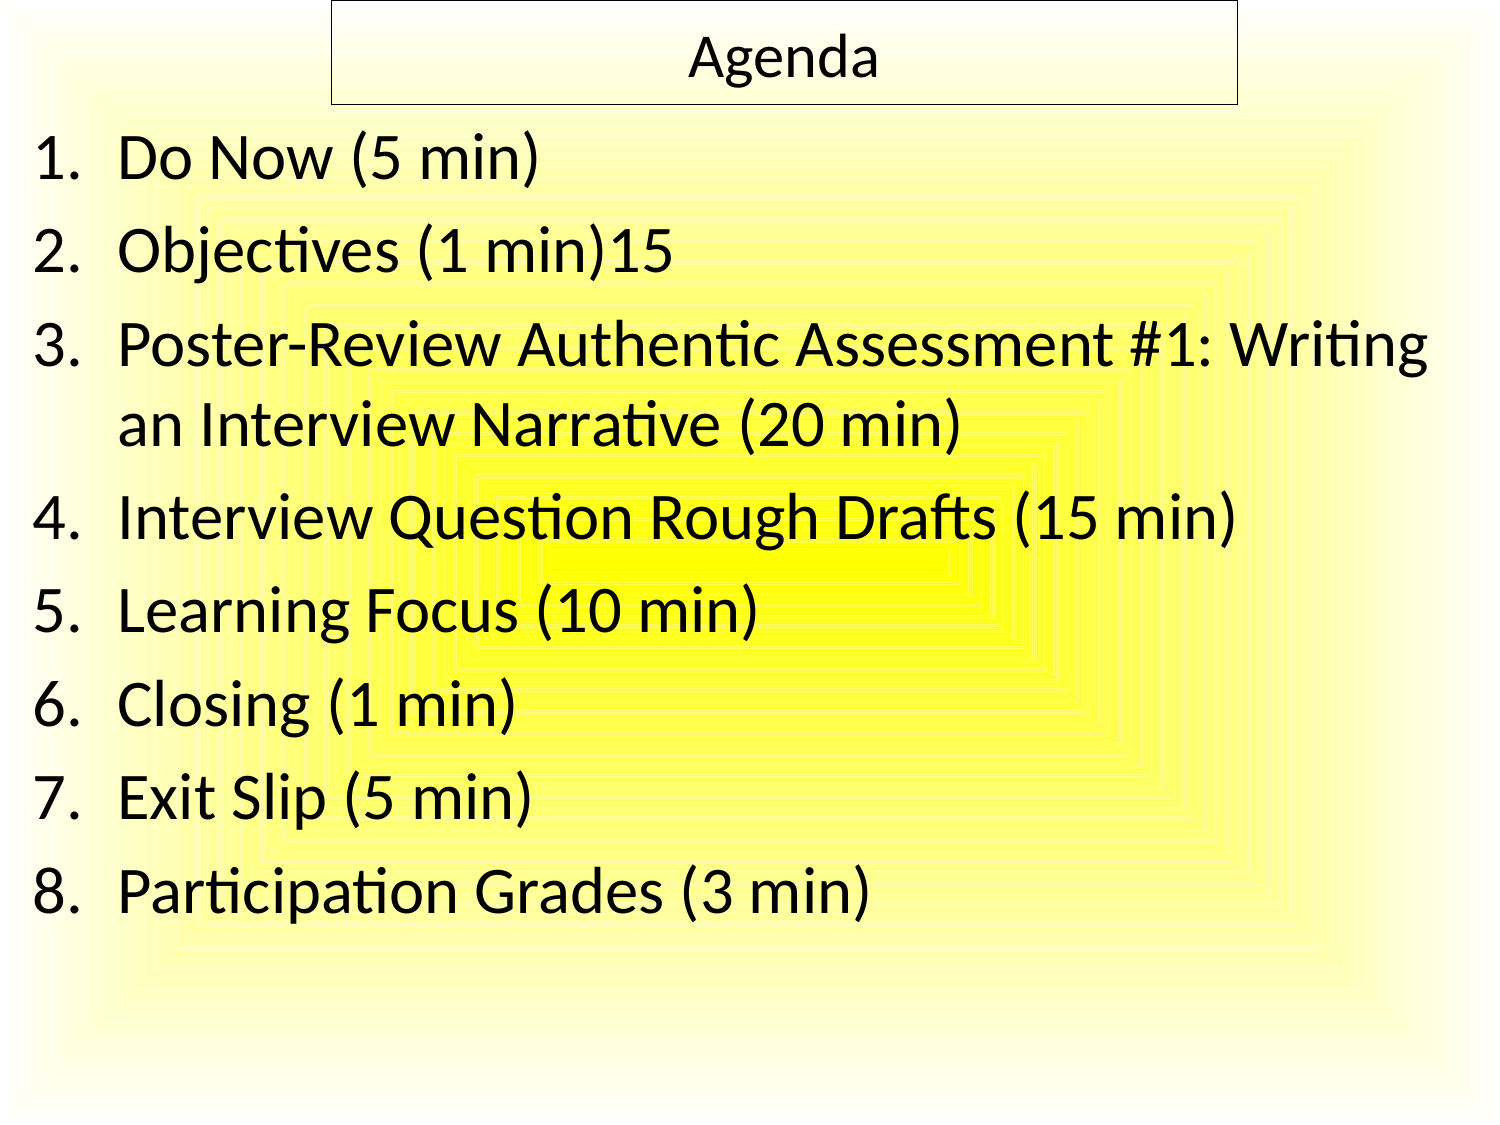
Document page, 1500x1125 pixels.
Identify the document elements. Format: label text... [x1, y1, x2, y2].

list Do Now (5 min) Objectives (1 min)15 Poster-Review Authentic Assessment #1: Writing an Interview Narrative (20 min) Interview Question Rough Drafts (15 min) Learning Focus (10 min) Closing (1 min) Exit Slip (5 min) Participation Grades (3 min) [0, 104, 1500, 1125]
text_box Agenda [331, 0, 1238, 105]
